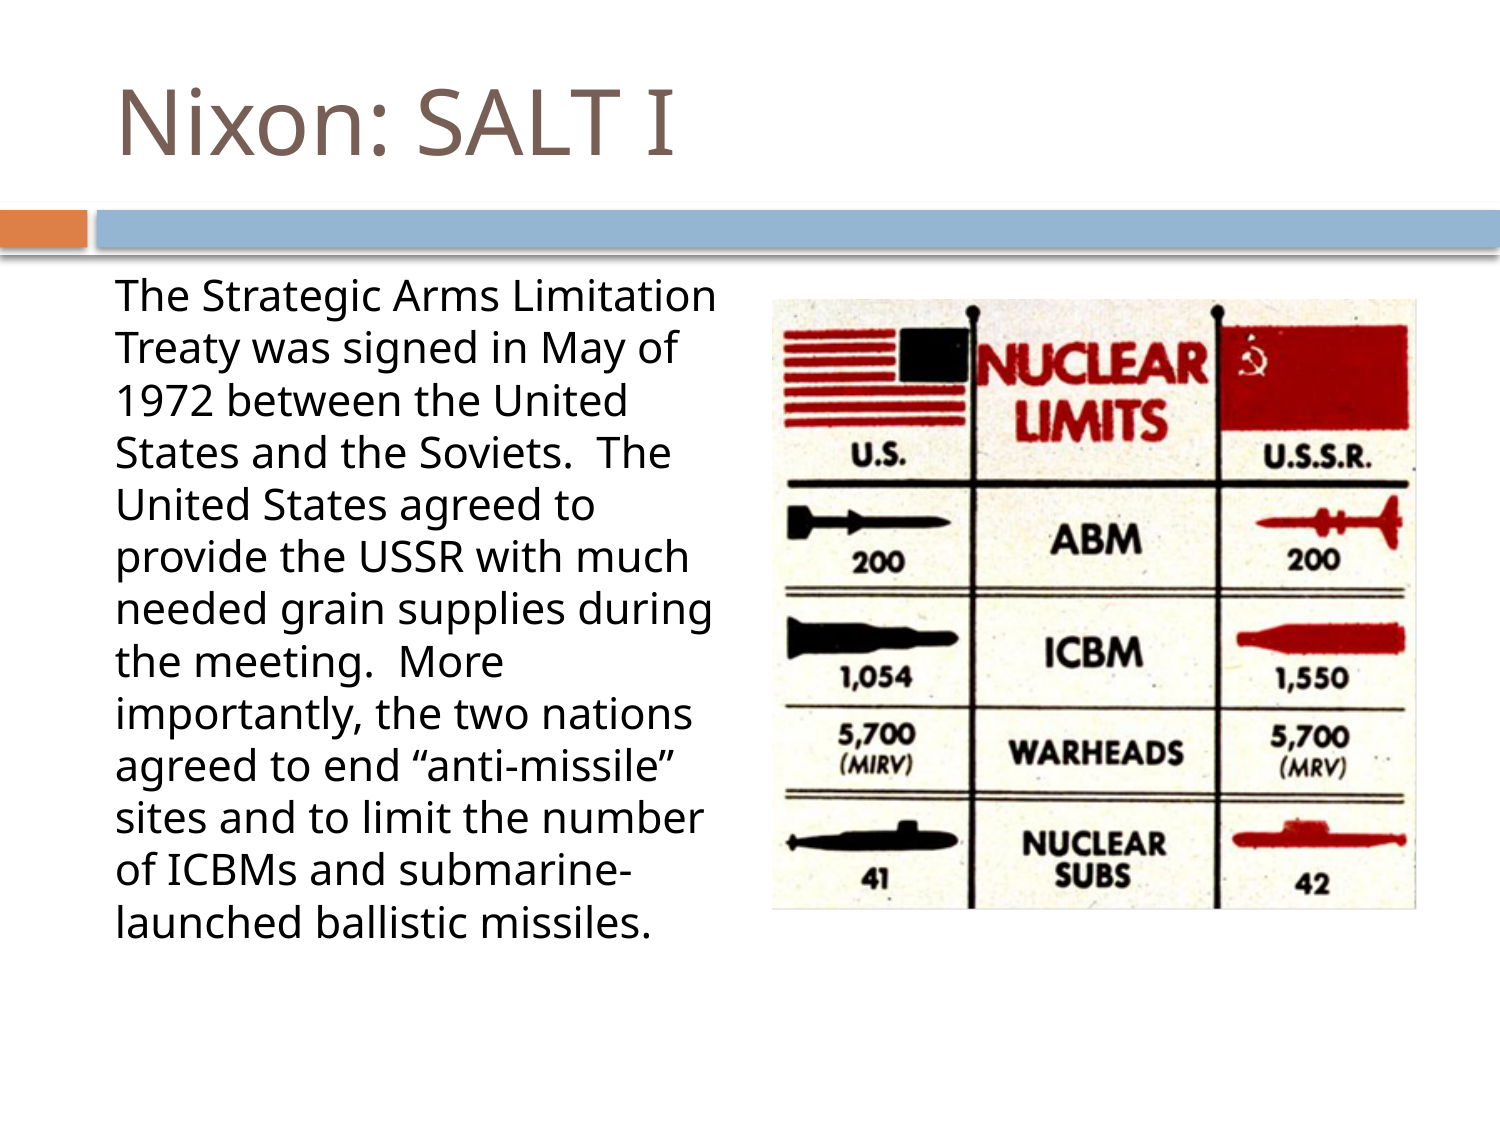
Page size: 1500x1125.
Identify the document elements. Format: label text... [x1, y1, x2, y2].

title Nixon: SALT I [99, 37, 1438, 200]
list The Strategic Arms Limitation Treaty was signed in May of 1972 between the United States and the Soviets. The United States agreed to provide the USSR with much needed grain supplies during the meeting. More importantly, the two nations agreed to end “anti-missile” sites and to limit the number of ICBMs and submarine-launched ballistic missiles. [99, 260, 738, 1011]
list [772, 299, 1418, 912]
